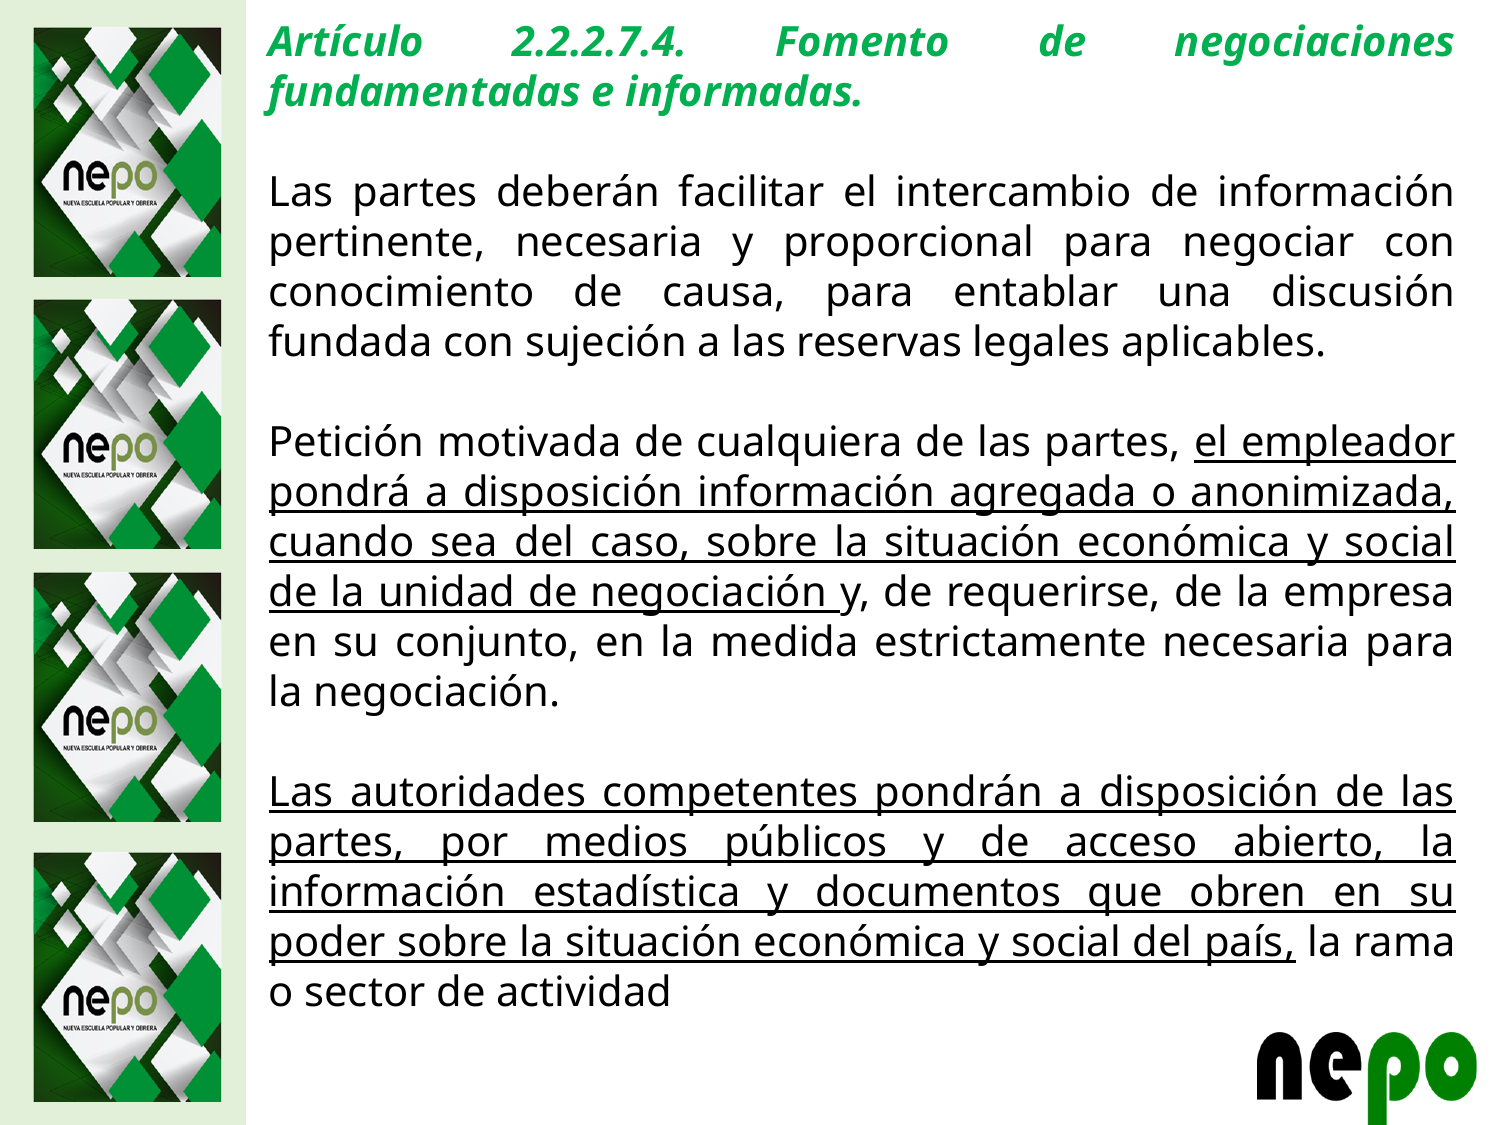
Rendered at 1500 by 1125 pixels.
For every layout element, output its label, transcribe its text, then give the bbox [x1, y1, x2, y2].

text_box Artículo 2.2.2.7.4. Fomento de negociaciones fundamentadas e informadas. Las partes deberán facilitar el intercambio de información pertinente, necesaria y proporcional para negociar con conocimiento de causa, para entablar una discusión fundada con sujeción a las reservas legales aplicables. Petición motivada de cualquiera de las partes, el empleador pondrá a disposición información agregada o anonimizada, cuando sea del caso, sobre la situación económica y social de la unidad de negociación y, de requerirse, de la empresa en su conjunto, en la medida estrictamente necesaria para la negociación. Las autoridades competentes pondrán a disposición de las partes, por medios públicos y de acceso abierto, la información estadística y documentos que obren en su poder sobre la situación económica y social del país, la rama o sector de actividad [253, 7, 1471, 1023]
picture [1257, 1032, 1477, 1125]
picture [0, 0, 246, 1125]
